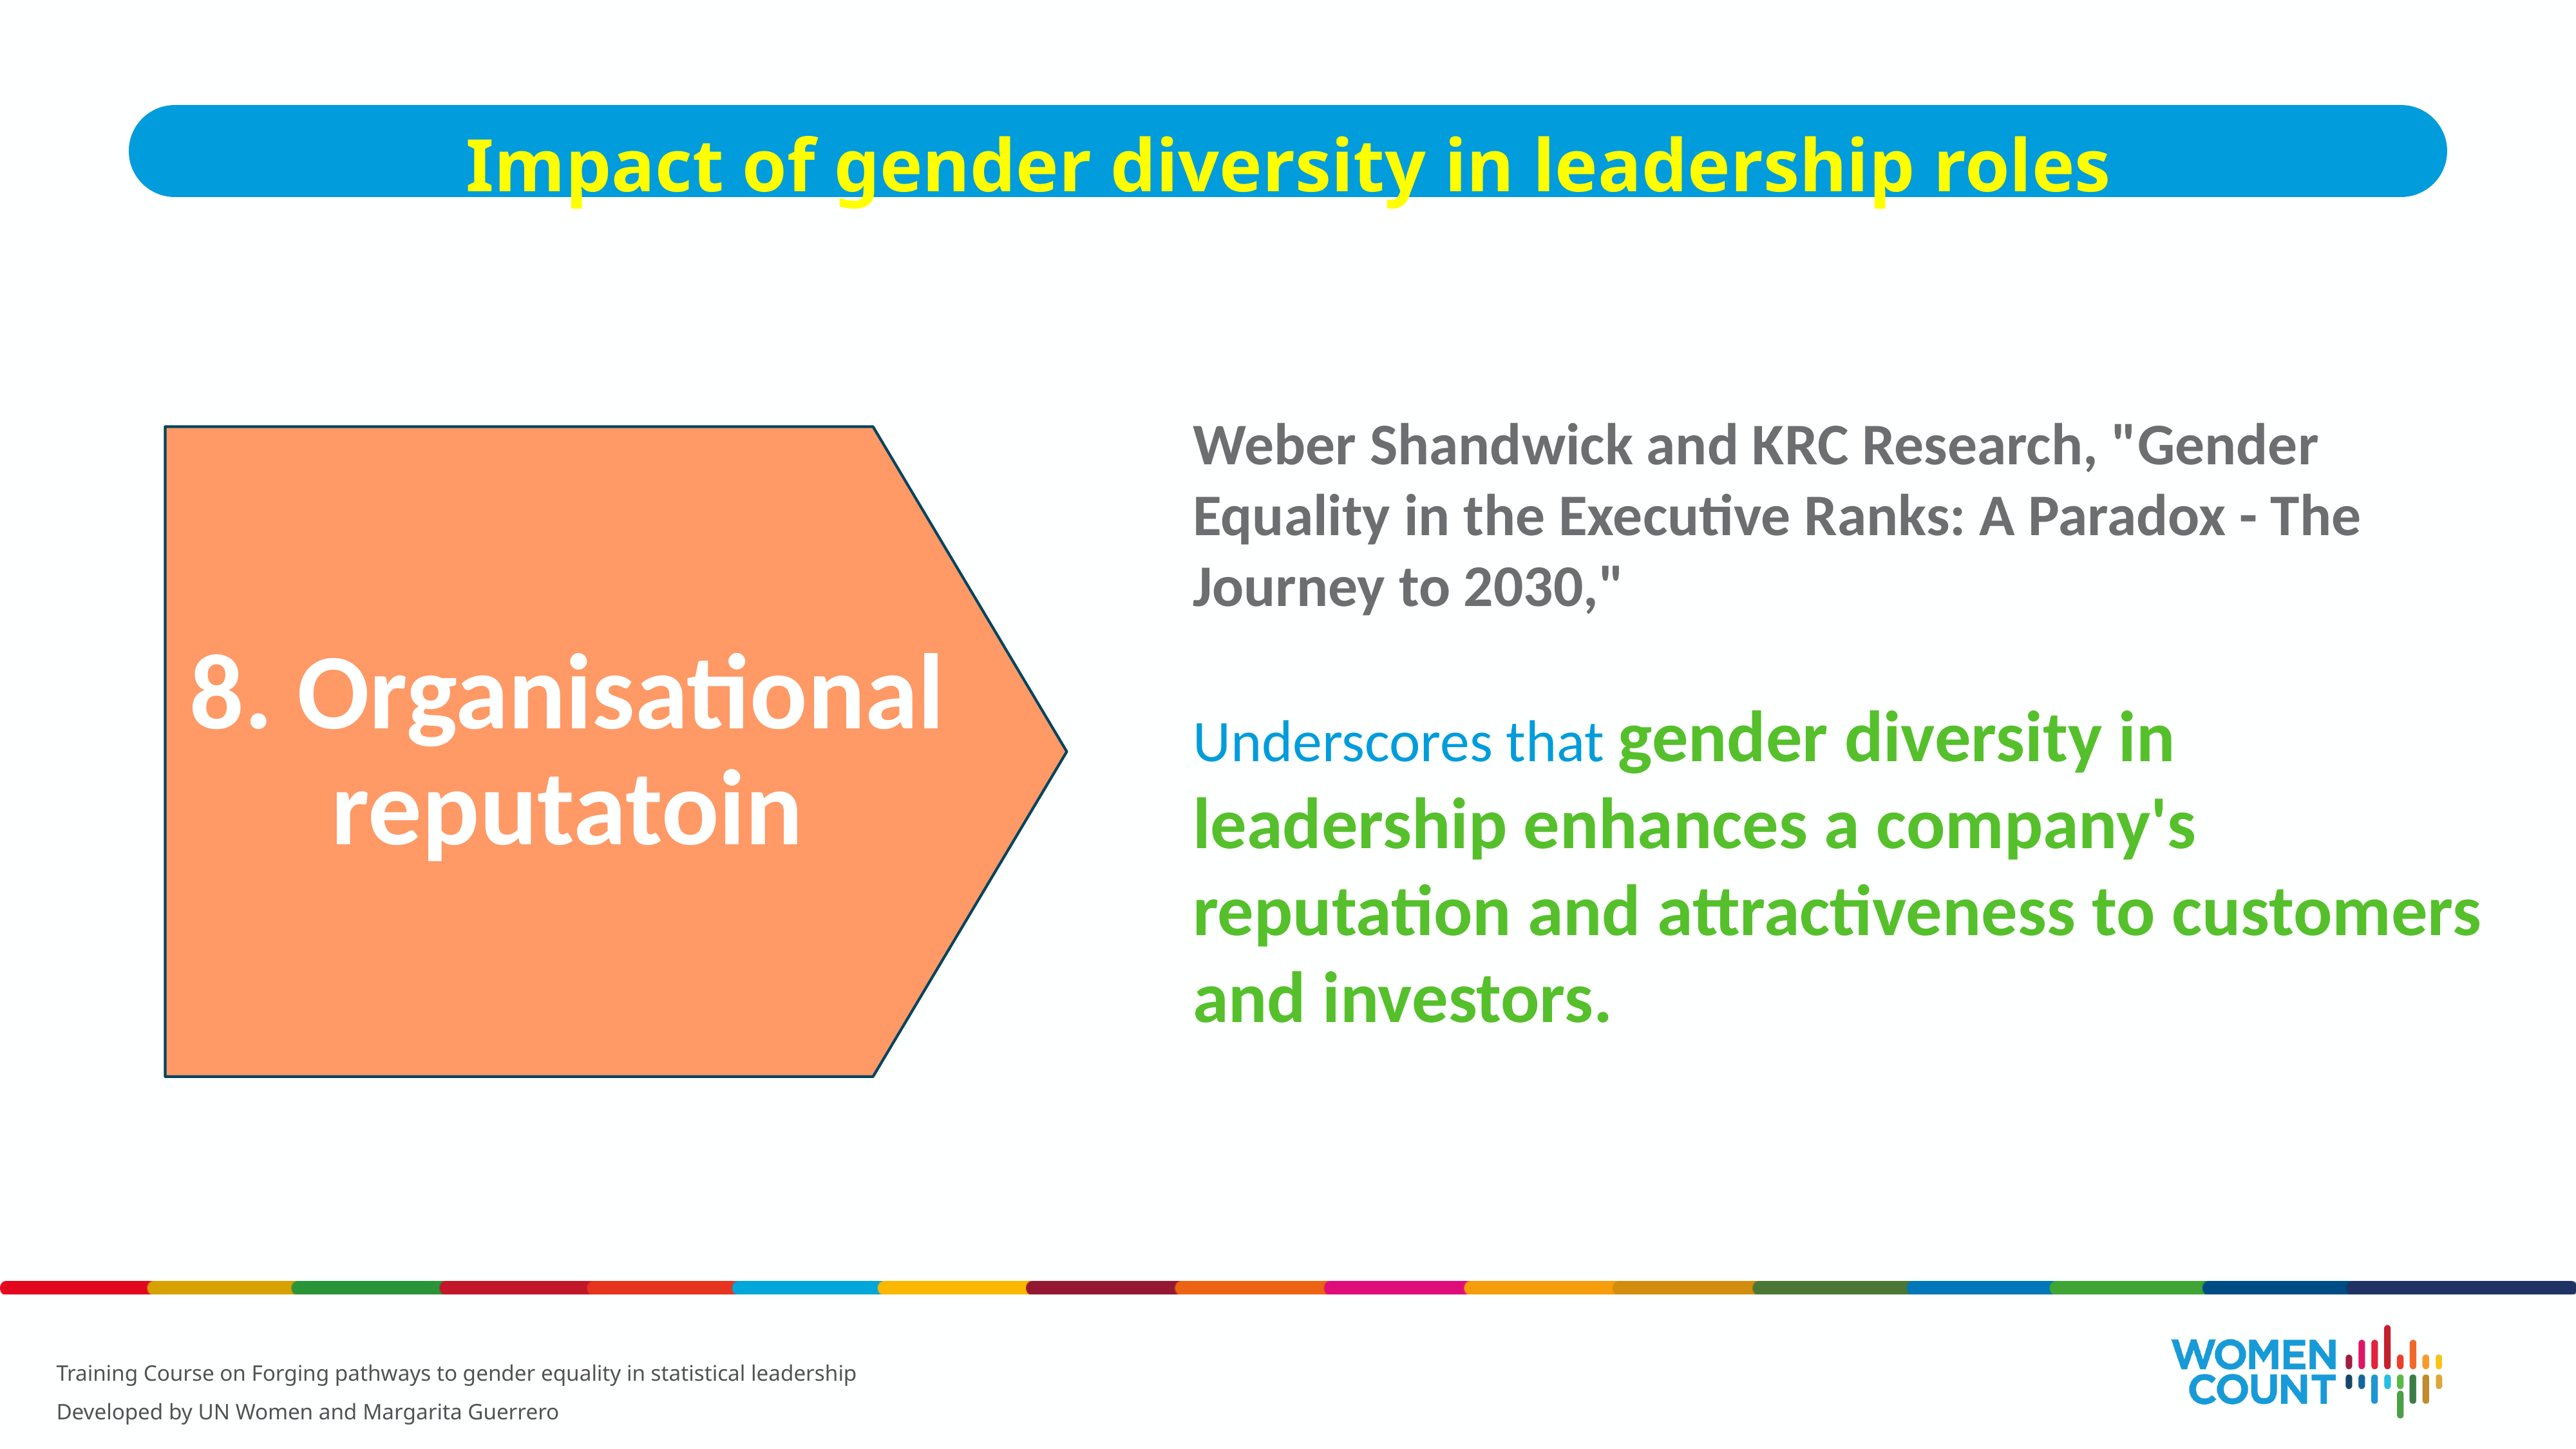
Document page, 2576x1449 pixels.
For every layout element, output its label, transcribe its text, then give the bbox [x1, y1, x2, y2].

text_box Training Course on Forging pathways to gender equality in statistical leadership Developed by UN Women and Margarita Guerrero [56, 1347, 1658, 1449]
list Impact of gender diversity in leadership roles [167, 119, 2411, 207]
text_box 8. Organisational reputatoin [164, 425, 1068, 1078]
text_box Weber Shandwick and KRC Research, "Gender Equality in the Executive Ranks: A Paradox - The Journey to 2030," Underscores that gender diversity in leadership enhances a company's reputation and attractiveness to customers and investors. [1183, 401, 2496, 1042]
